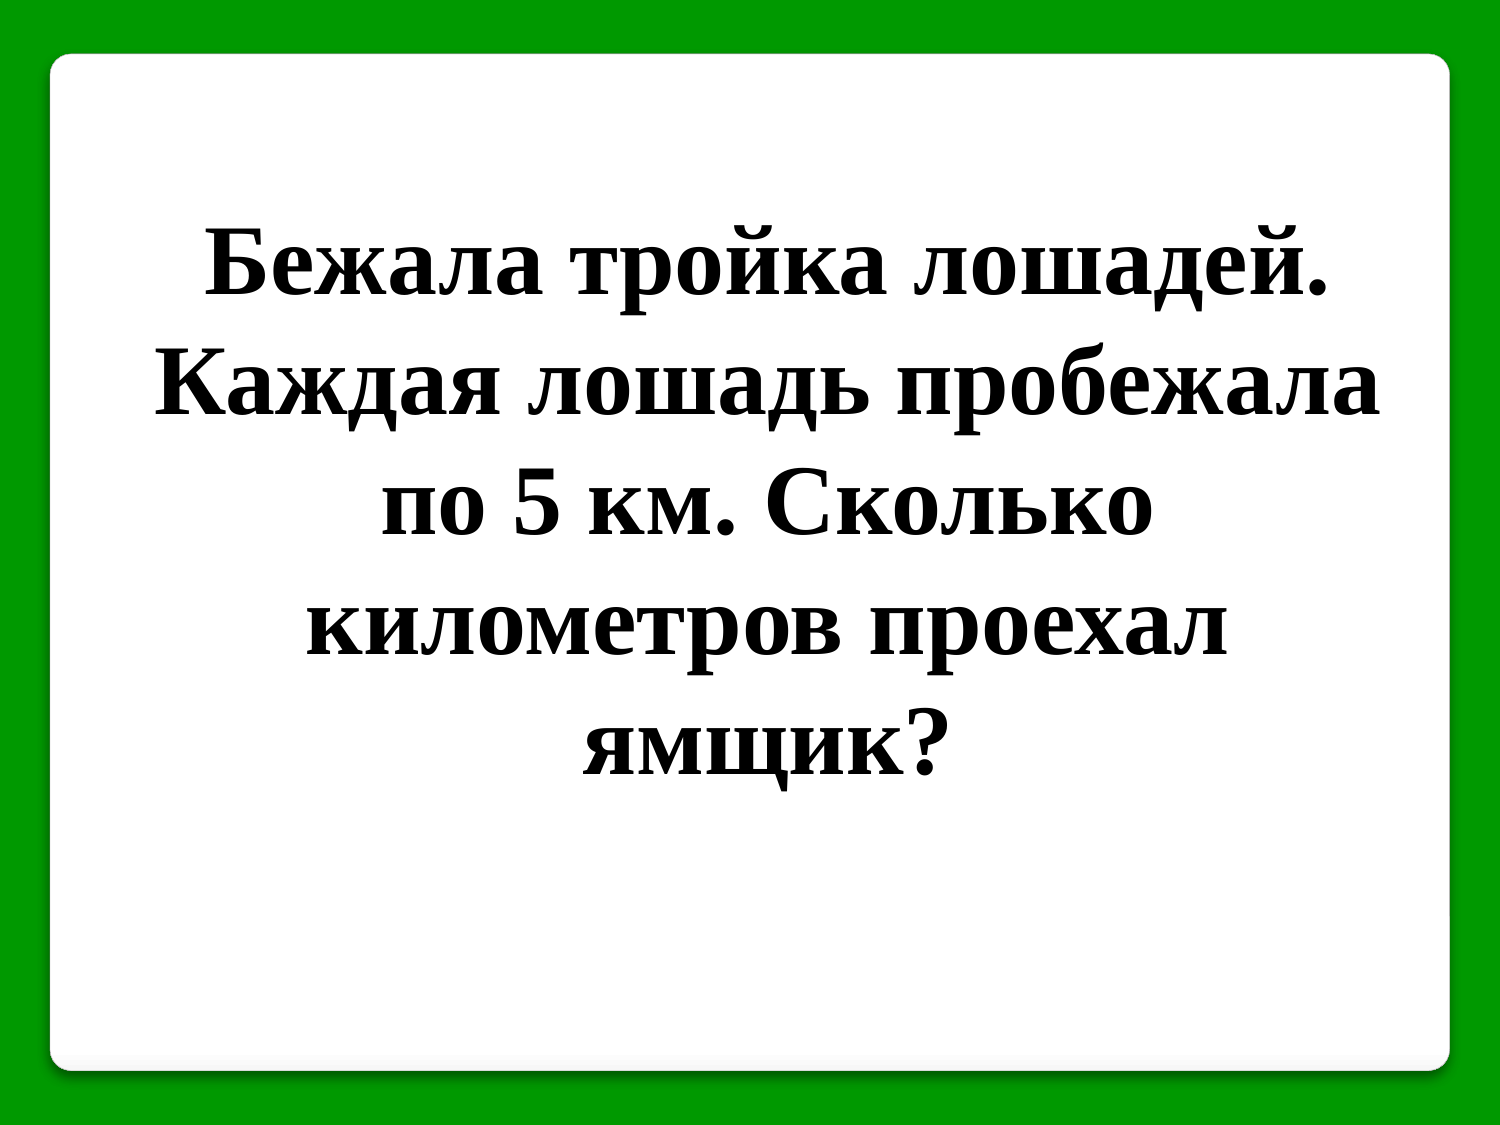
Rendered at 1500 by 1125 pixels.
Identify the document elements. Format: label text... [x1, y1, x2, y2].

text_box Бежала тройка лошадей. Каждая лошадь пробежала по 5 км. Сколько километров проехал ямщик? [117, 187, 1420, 802]
